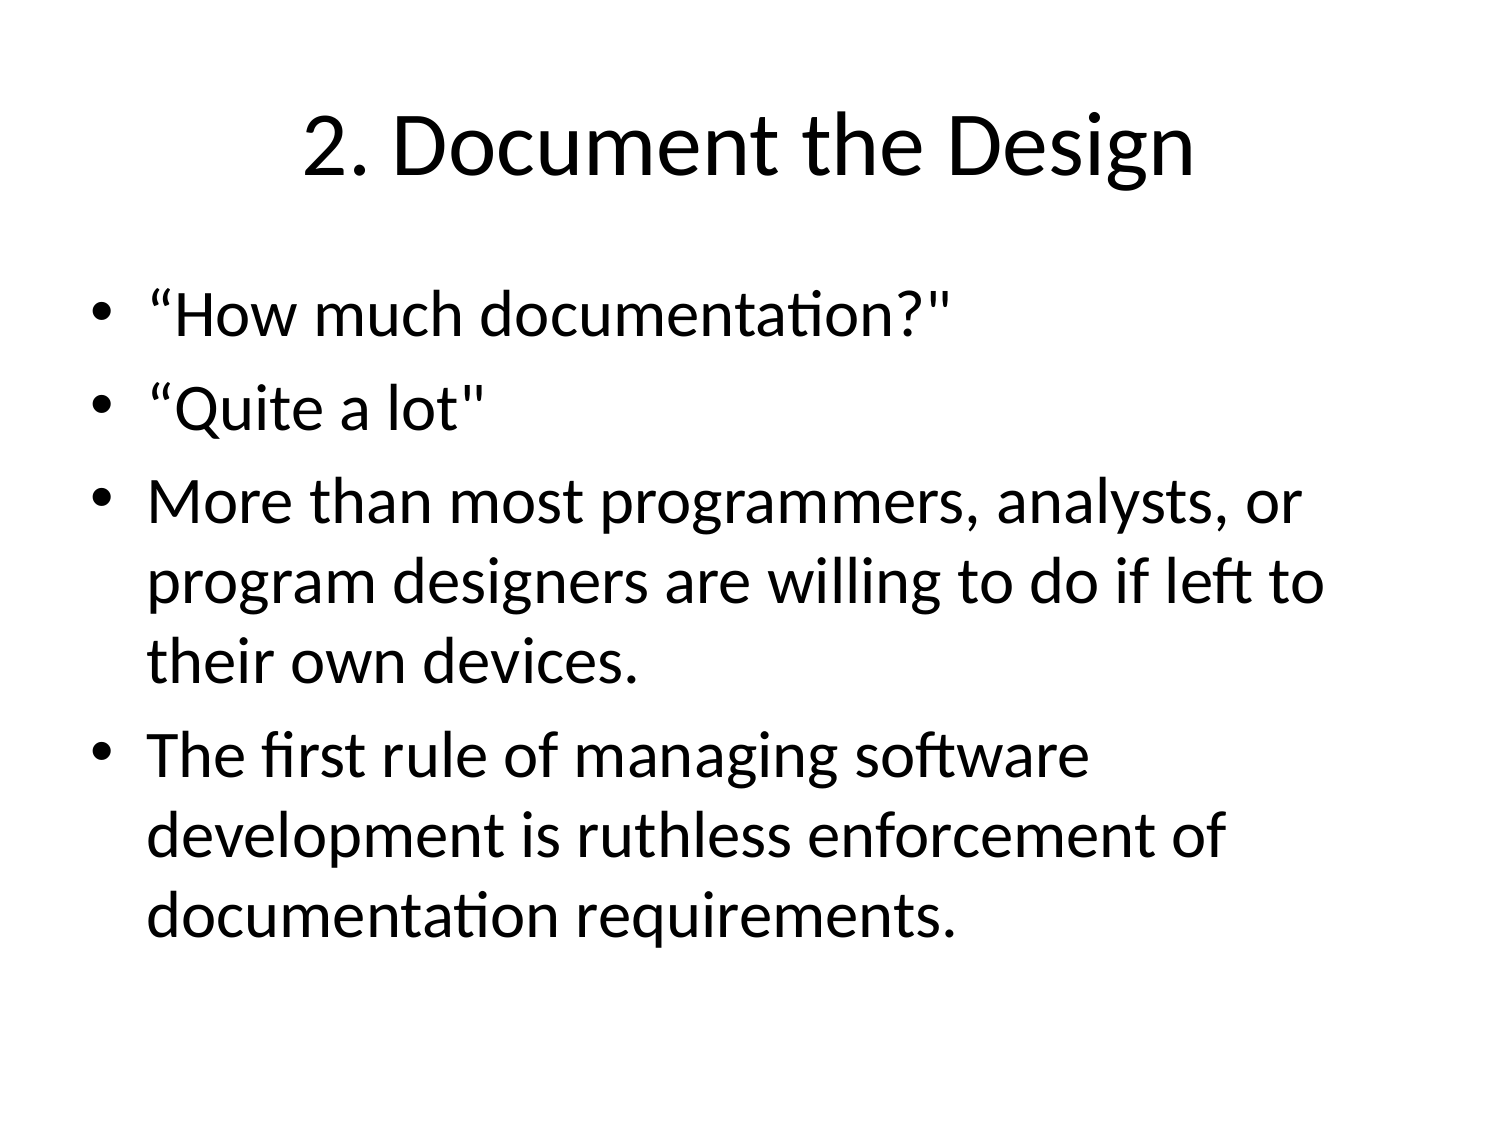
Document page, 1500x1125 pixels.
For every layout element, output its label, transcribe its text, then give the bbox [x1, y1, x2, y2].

list “How much documentation?" “Quite a lot" More than most programmers, analysts, or program designers are willing to do if left to their own devices. The first rule of managing software development is ruthless enforcement of documentation requirements. [75, 262, 1425, 1005]
title 2. Document the Design [75, 45, 1425, 233]
